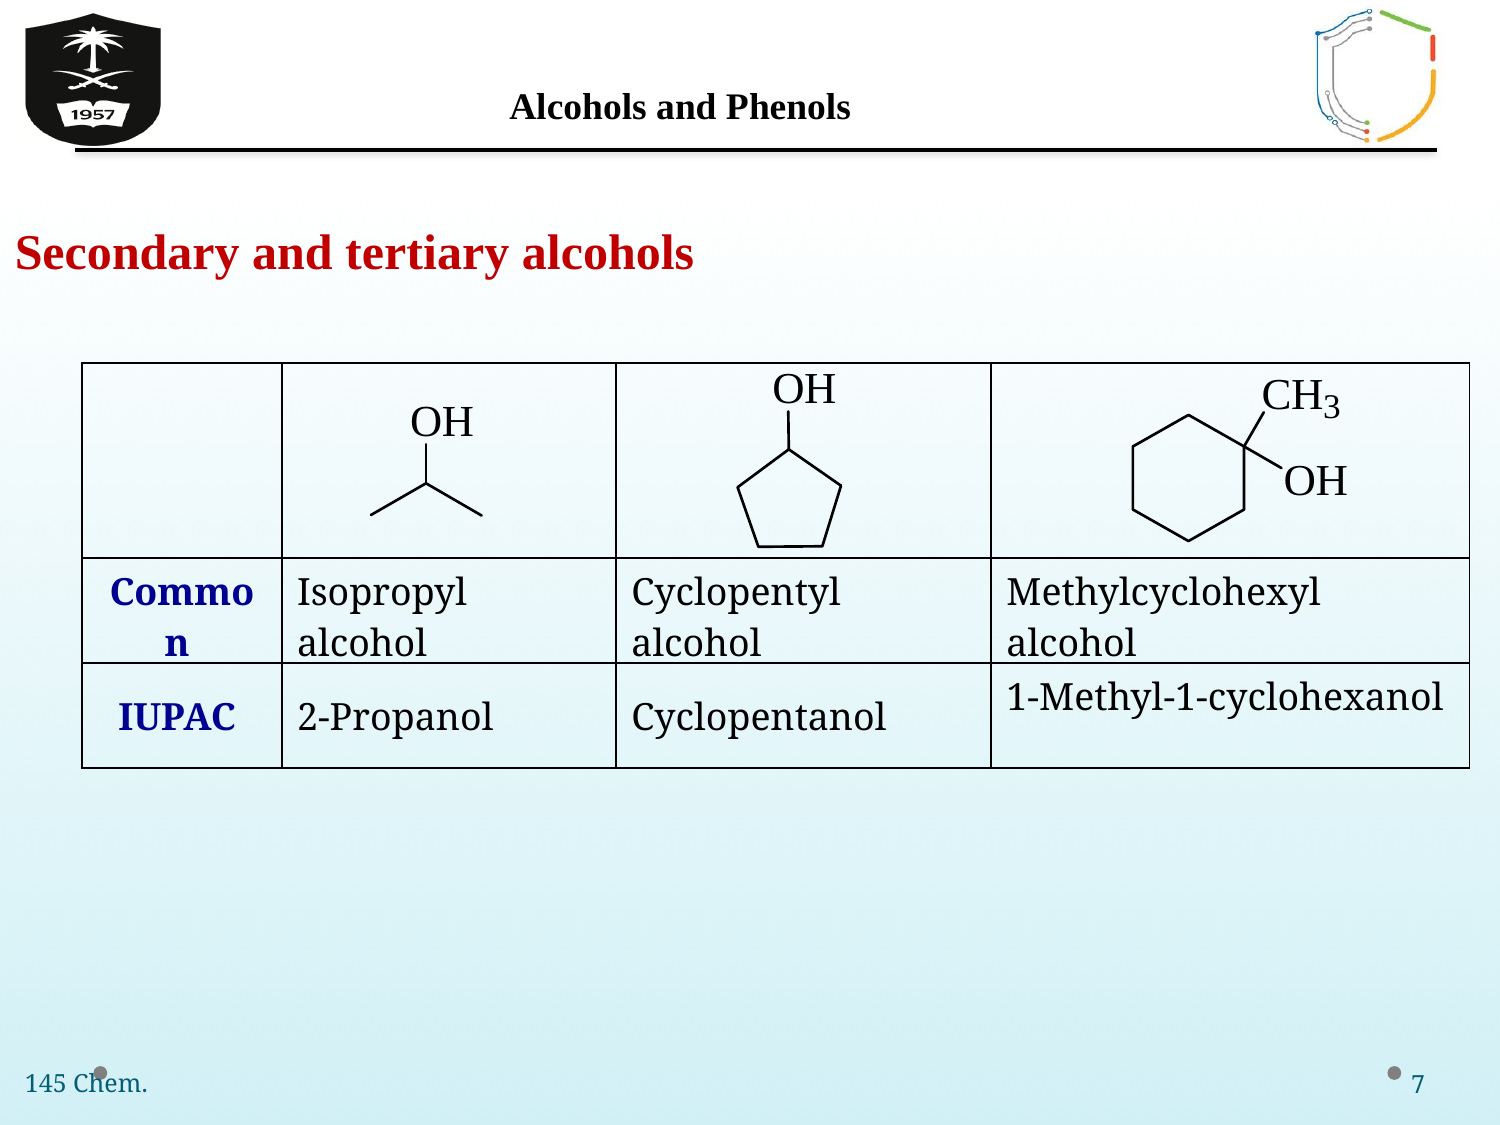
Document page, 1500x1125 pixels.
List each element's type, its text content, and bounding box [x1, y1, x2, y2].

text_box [366, 402, 486, 519]
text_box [733, 369, 846, 552]
table_header [992, 364, 1469, 557]
table_cell Cyclopentanol [617, 664, 990, 767]
text_box Secondary and tertiary alcohols [0, 212, 875, 288]
text_box [46, 312, 1500, 461]
table_cell 2-Propanol [283, 664, 615, 767]
table_cell Methylcyclohexyl alcohol [992, 559, 1469, 662]
table_header [83, 364, 281, 557]
text_box 7 [1299, 1042, 1425, 1103]
table_cell 1-Methyl-1-cyclohexanol [992, 664, 1469, 767]
picture [0, 0, 1500, 1125]
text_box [1128, 374, 1348, 547]
text_box 145 Chem. [24, 1037, 575, 1098]
text_box Alcohols and Phenols [494, 74, 866, 135]
table_header [617, 364, 990, 557]
table_cell Common [83, 559, 281, 662]
table_cell IUPAC [83, 664, 281, 767]
table_cell Cyclopentyl alcohol [617, 559, 990, 662]
table_cell Isopropyl alcohol [283, 559, 615, 662]
table_header [283, 364, 615, 557]
